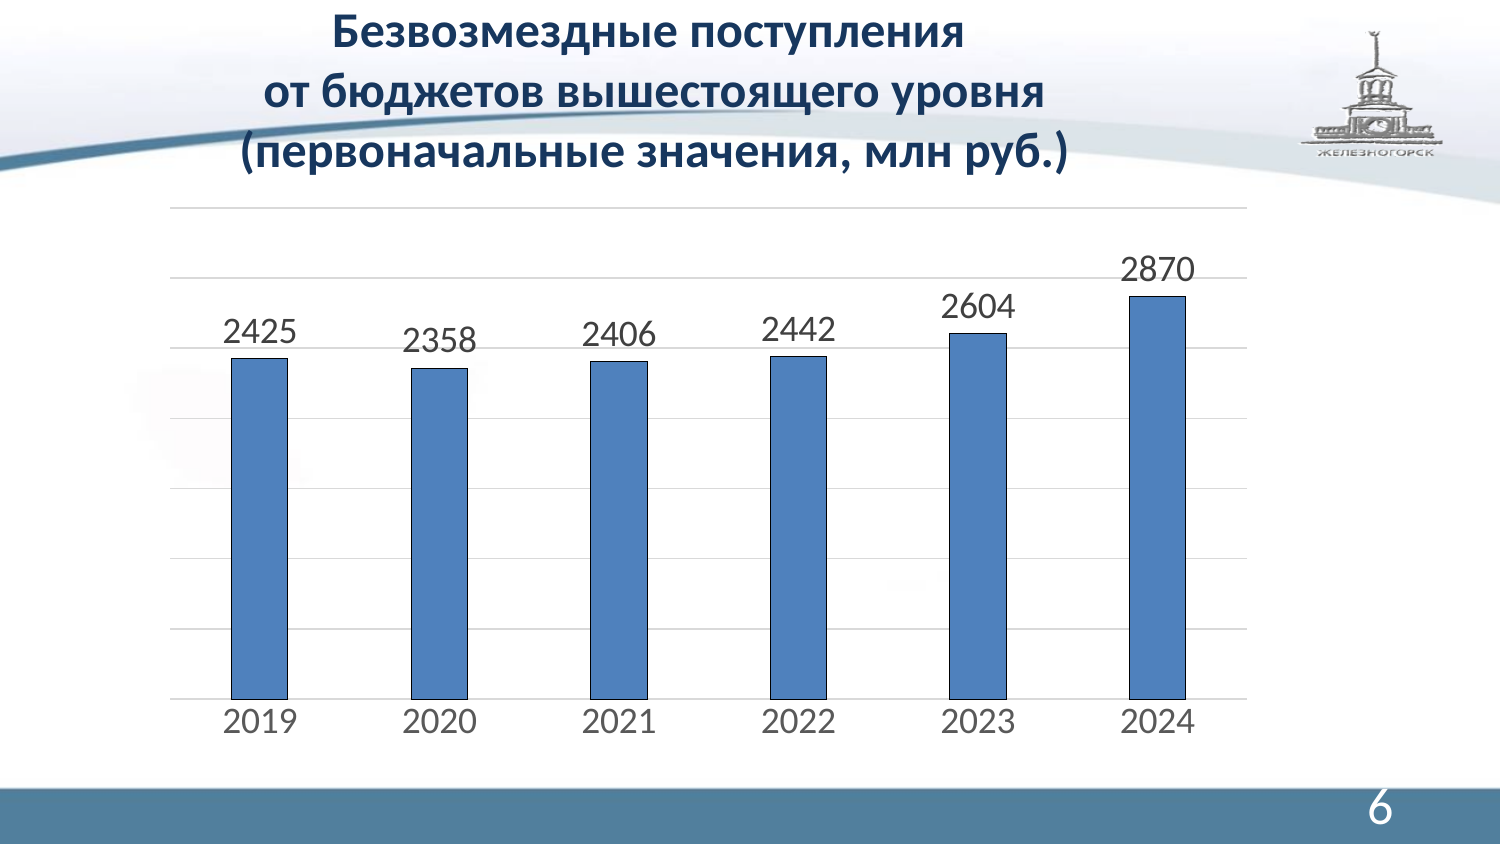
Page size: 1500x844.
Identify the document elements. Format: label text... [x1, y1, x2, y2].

picture [1293, 20, 1447, 160]
text_box 6 [1352, 765, 1459, 843]
title Безвозмездные поступления от бюджетов вышестоящего уровня (первоначальные значения, млн руб.) [75, 0, 1235, 175]
chart [147, 196, 1270, 754]
